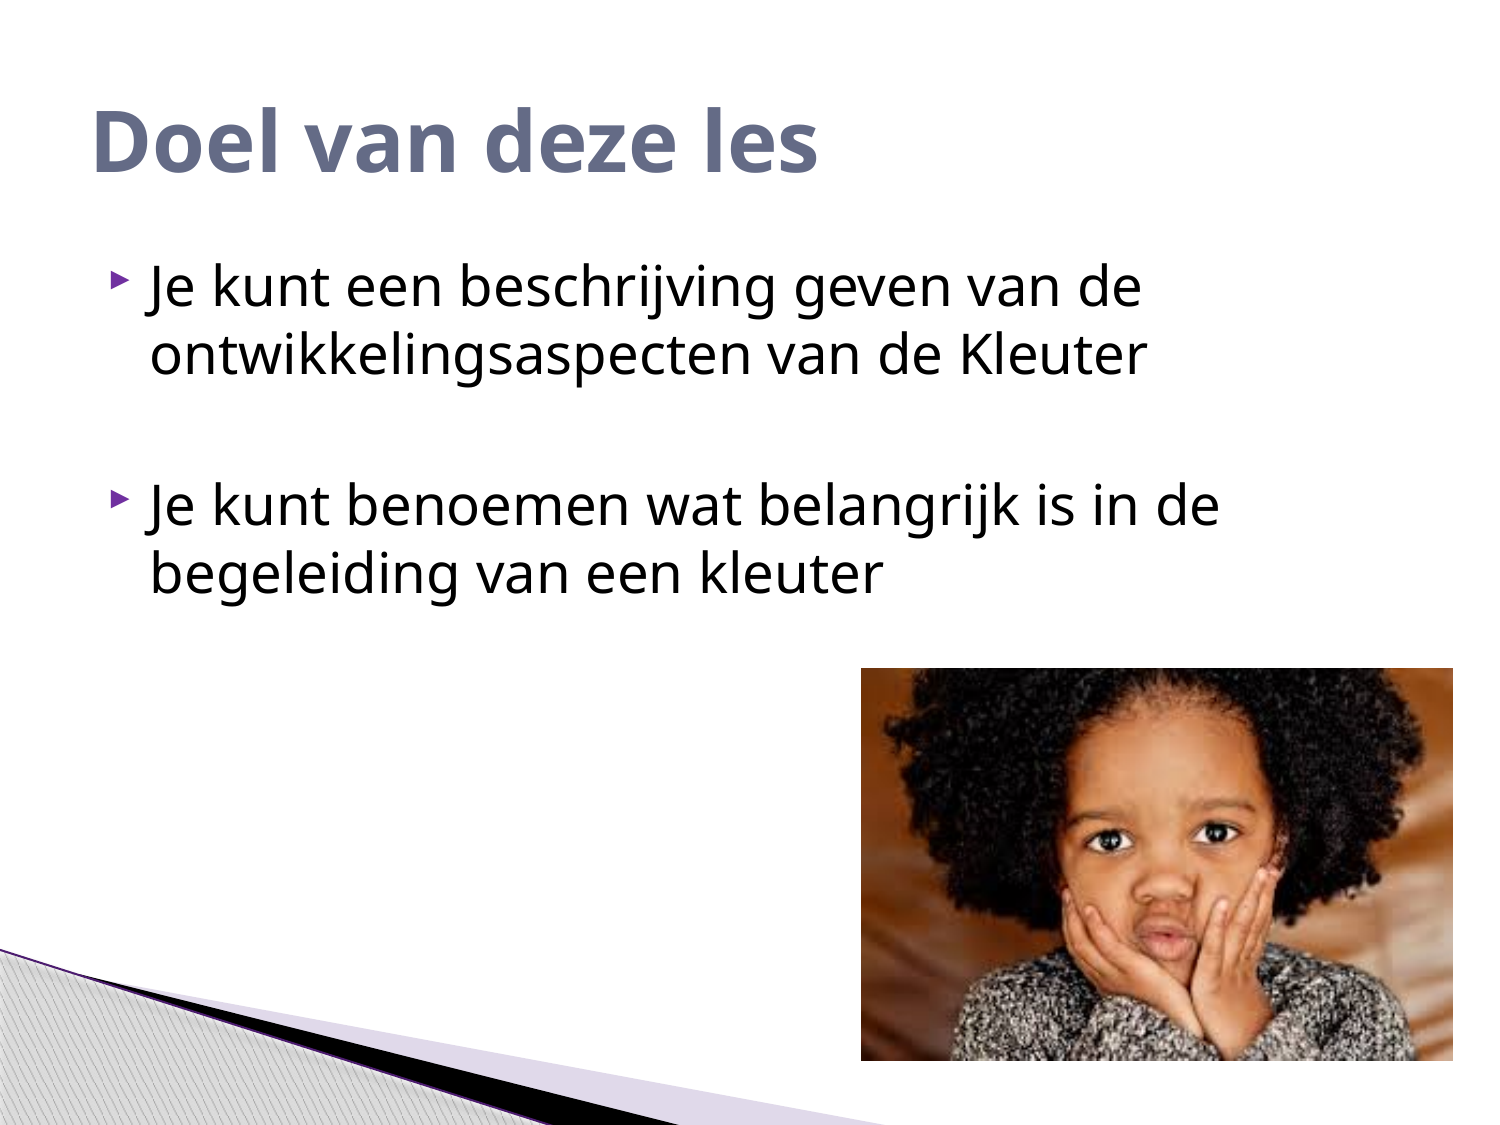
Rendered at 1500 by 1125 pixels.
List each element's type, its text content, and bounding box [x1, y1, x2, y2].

title Doel van deze les [75, 45, 1425, 233]
picture [860, 668, 1454, 1062]
list Je kunt een beschrijving geven van de ontwikkelingsaspecten van de Kleuter Je kunt benoemen wat belangrijk is in de begeleiding van een kleuter [75, 243, 1425, 986]
